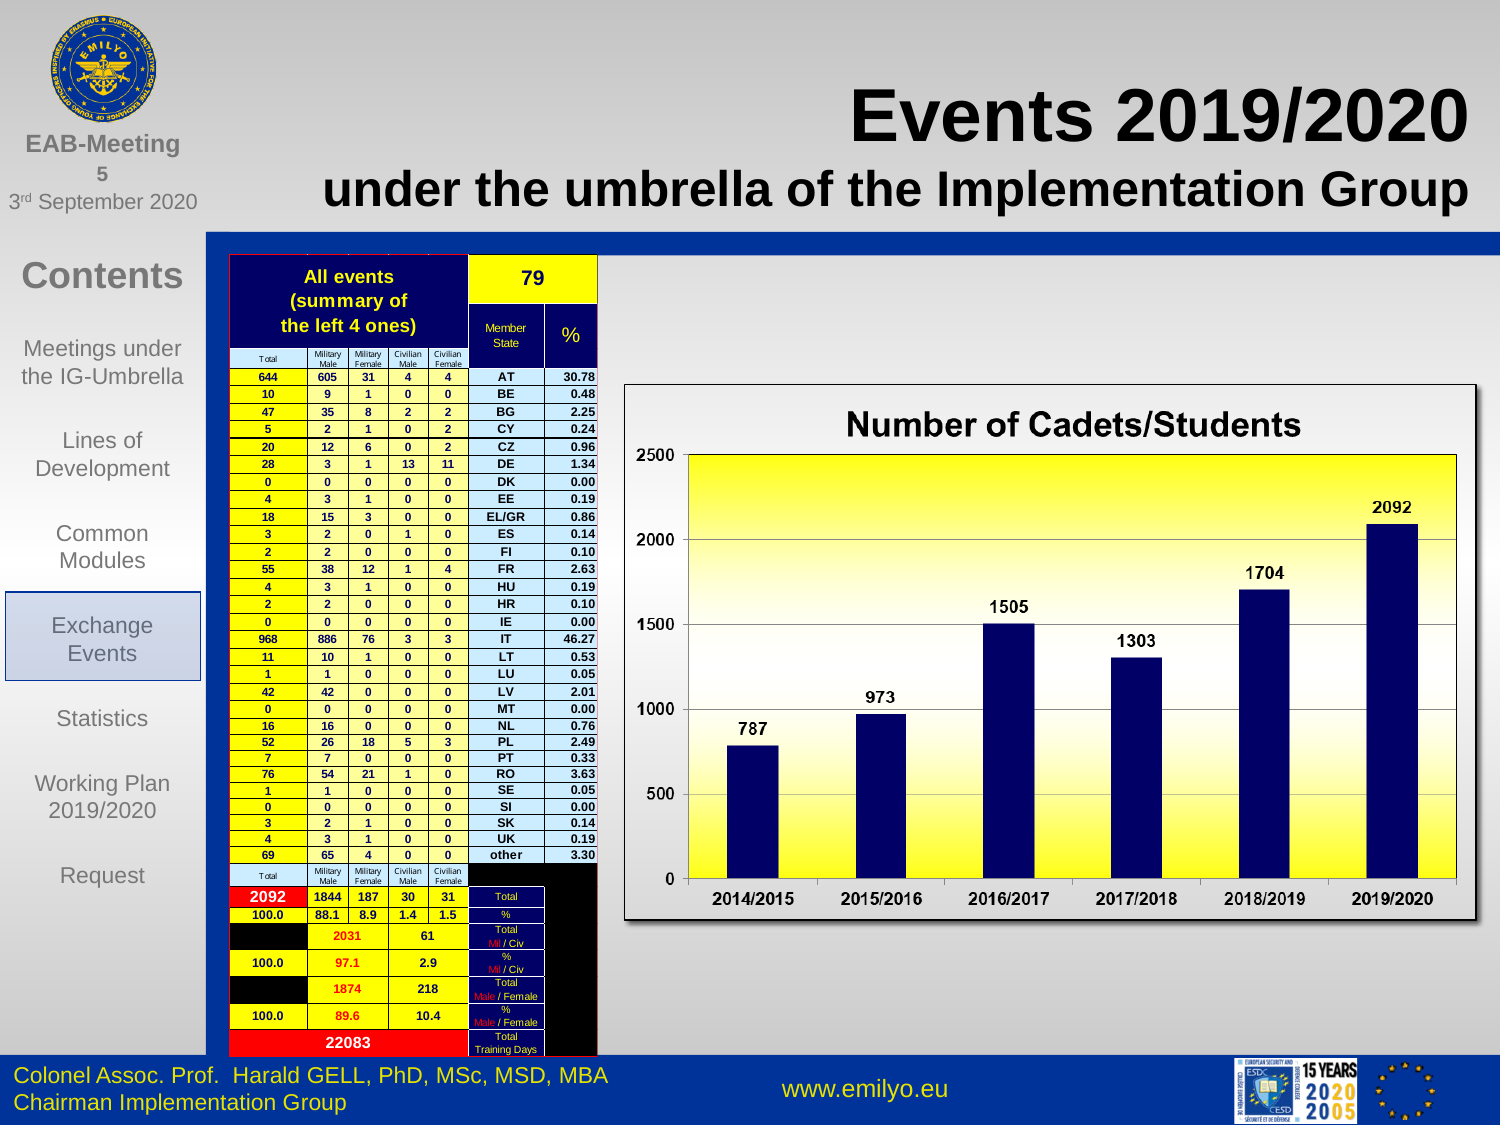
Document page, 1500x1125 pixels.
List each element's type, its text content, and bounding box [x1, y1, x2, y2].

picture [619, 380, 1487, 931]
title Events 2019/2020 under the umbrella of the Implementation Group [207, 28, 1471, 217]
picture [1234, 1058, 1358, 1124]
picture [228, 253, 599, 1058]
picture [50, 14, 157, 123]
text_box [5, 591, 201, 681]
picture [1374, 1060, 1435, 1120]
